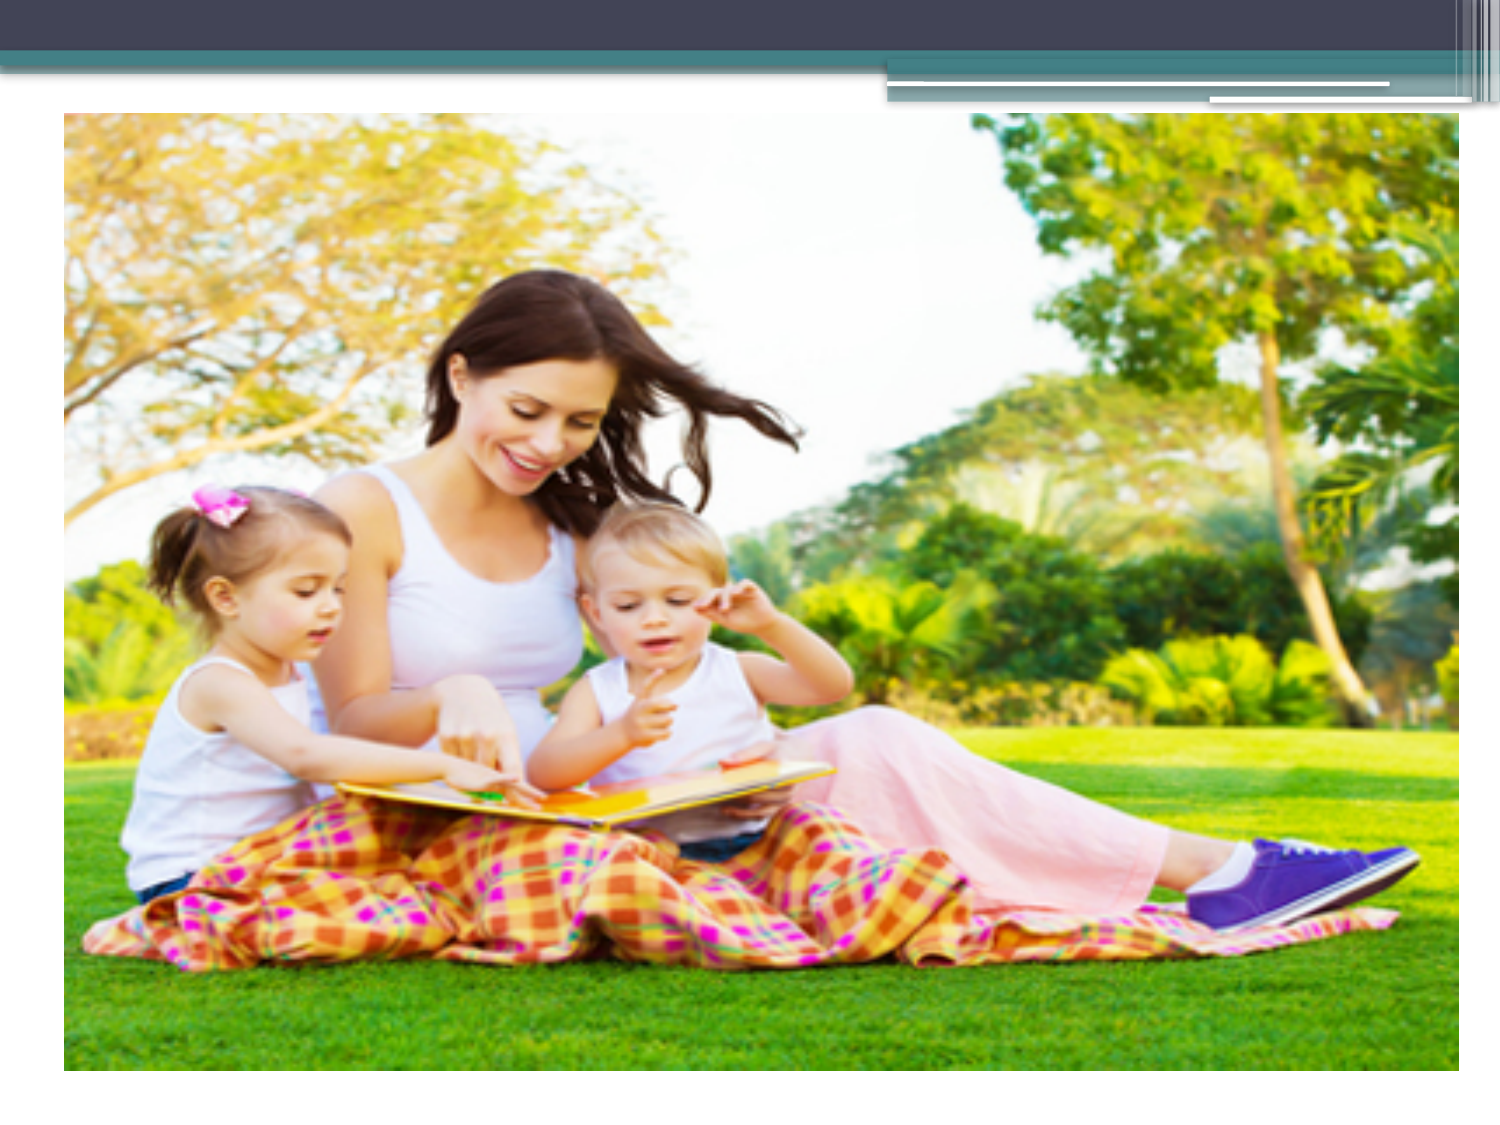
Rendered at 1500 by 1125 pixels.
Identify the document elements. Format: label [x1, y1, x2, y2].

list [64, 113, 1459, 1071]
